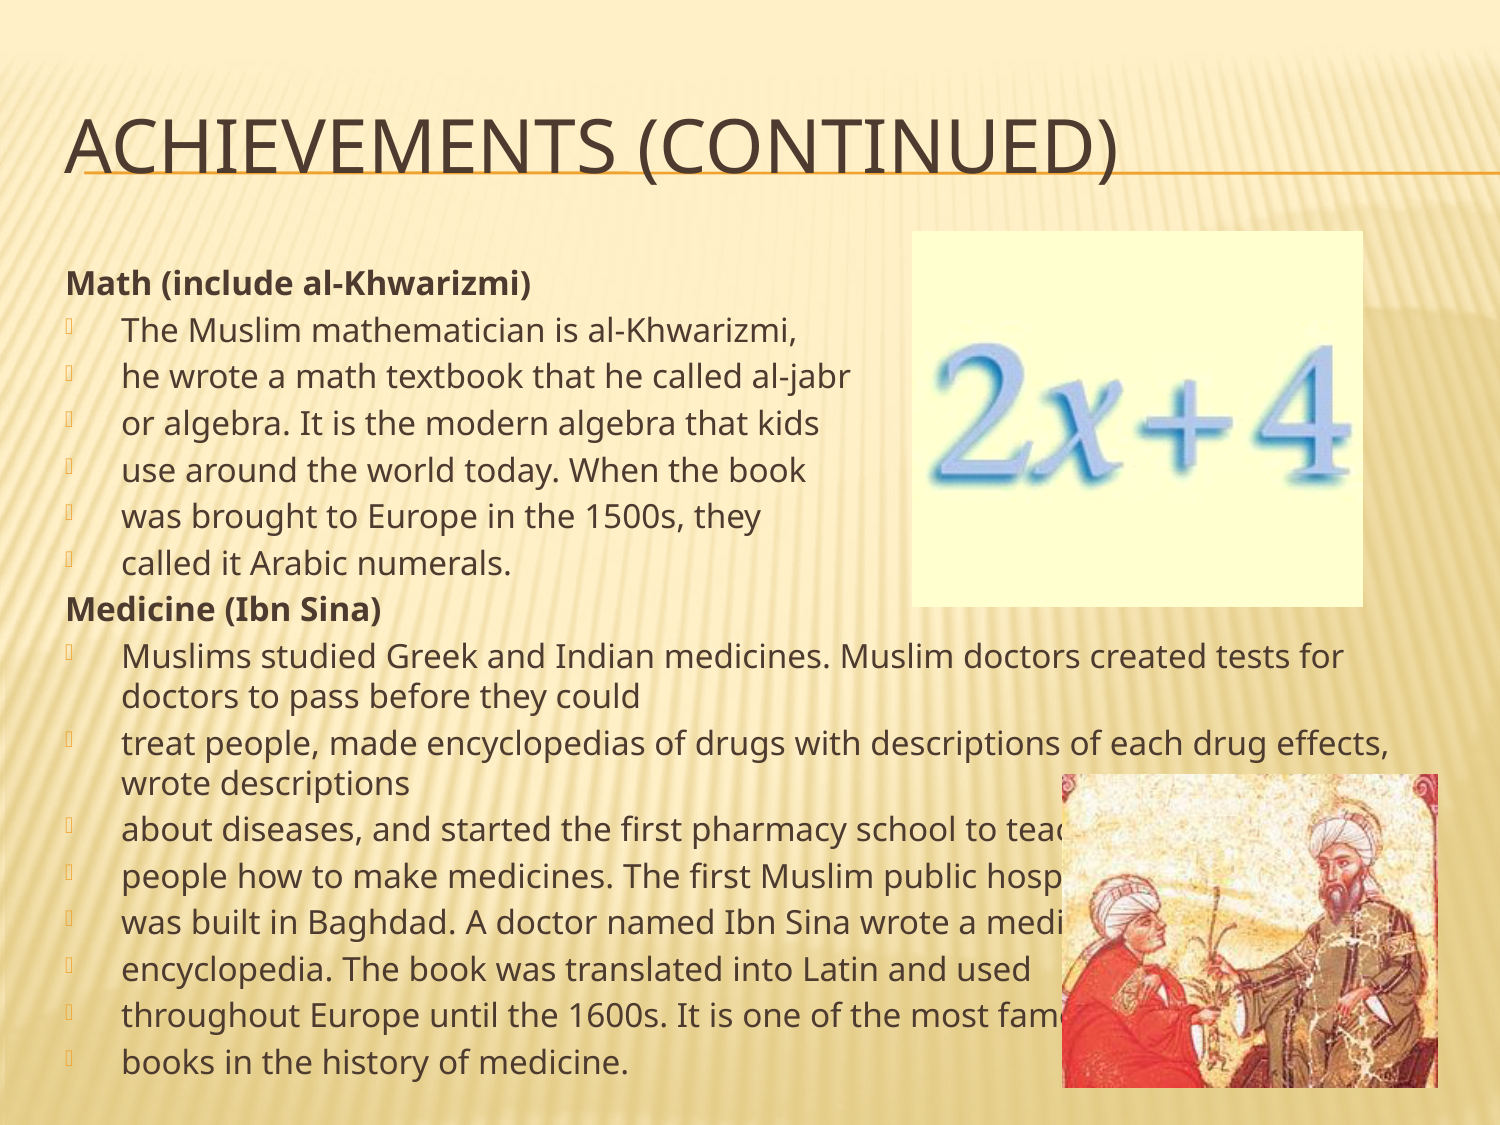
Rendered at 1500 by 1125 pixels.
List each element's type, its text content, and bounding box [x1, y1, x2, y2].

list Math (include al-Khwarizmi) The Muslim mathematician is al-Khwarizmi, he wrote a math textbook that he called al-jabr or algebra. It is the modern algebra that kids use around the world today. When the book was brought to Europe in the 1500s, they called it Arabic numerals. Medicine (Ibn Sina) Muslims studied Greek and Indian medicines. Muslim doctors created tests for doctors to pass before they could treat people, made encyclopedias of drugs with descriptions of each drug effects, wrote descriptions about diseases, and started the first pharmacy school to teach people how to make medicines. The first Muslim public hospital was built in Baghdad. A doctor named Ibn Sina wrote a medical encyclopedia. The book was translated into Latin and used throughout Europe until the 1600s. It is one of the most famous books in the history of medicine. [49, 254, 1476, 998]
picture [912, 230, 1363, 607]
title Achievements (Continued) [50, 75, 1475, 213]
picture [1062, 774, 1438, 1088]
